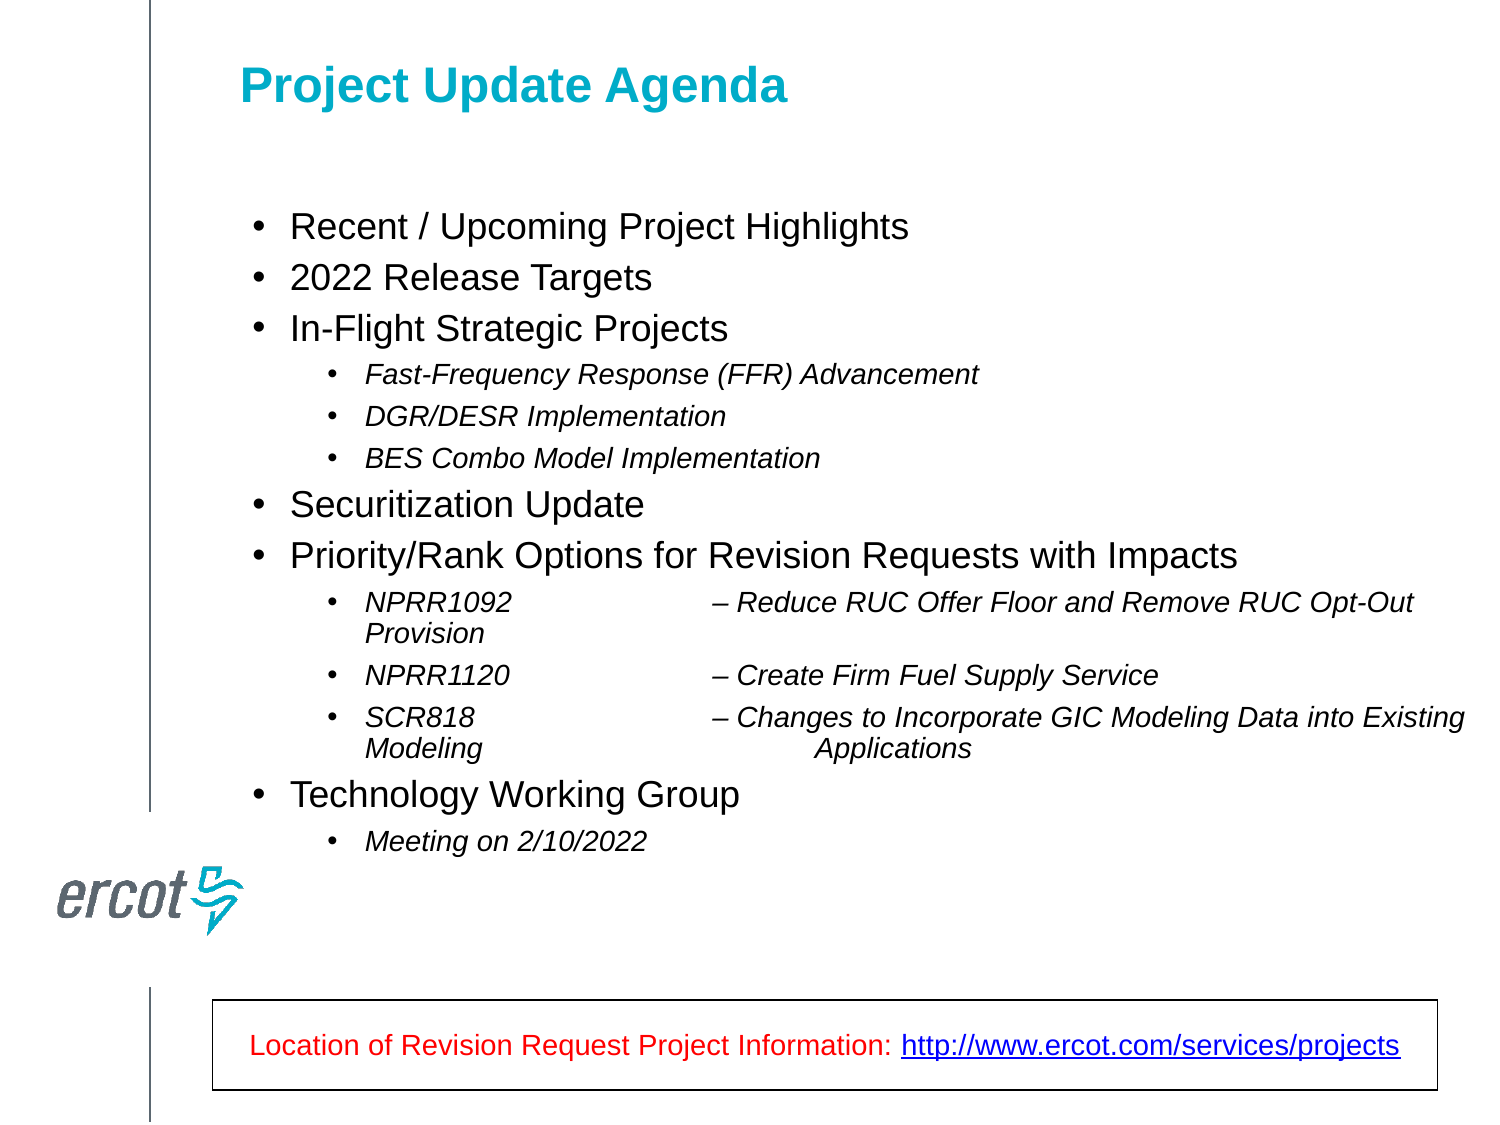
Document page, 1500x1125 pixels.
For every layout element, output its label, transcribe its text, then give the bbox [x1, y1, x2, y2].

list Recent / Upcoming Project Highlights 2022 Release Targets In-Flight Strategic Projects Fast-Frequency Response (FFR) Advancement DGR/DESR Implementation BES Combo Model Implementation Securitization Update Priority/Rank Options for Revision Requests with Impacts NPRR1092 – Reduce RUC Offer Floor and Remove RUC Opt-Out Provision NPRR1120 – Create Firm Fuel Supply Service SCR818 – Changes to Incorporate GIC Modeling Data into Existing Modeling Applications Technology Working Group Meeting on 2/10/2022 [162, 200, 1488, 938]
picture [53, 862, 162, 938]
text_box Location of Revision Request Project Information: http://www.ercot.com/services/projects [212, 999, 1438, 1090]
text_box Project Update Agenda [225, 52, 938, 125]
